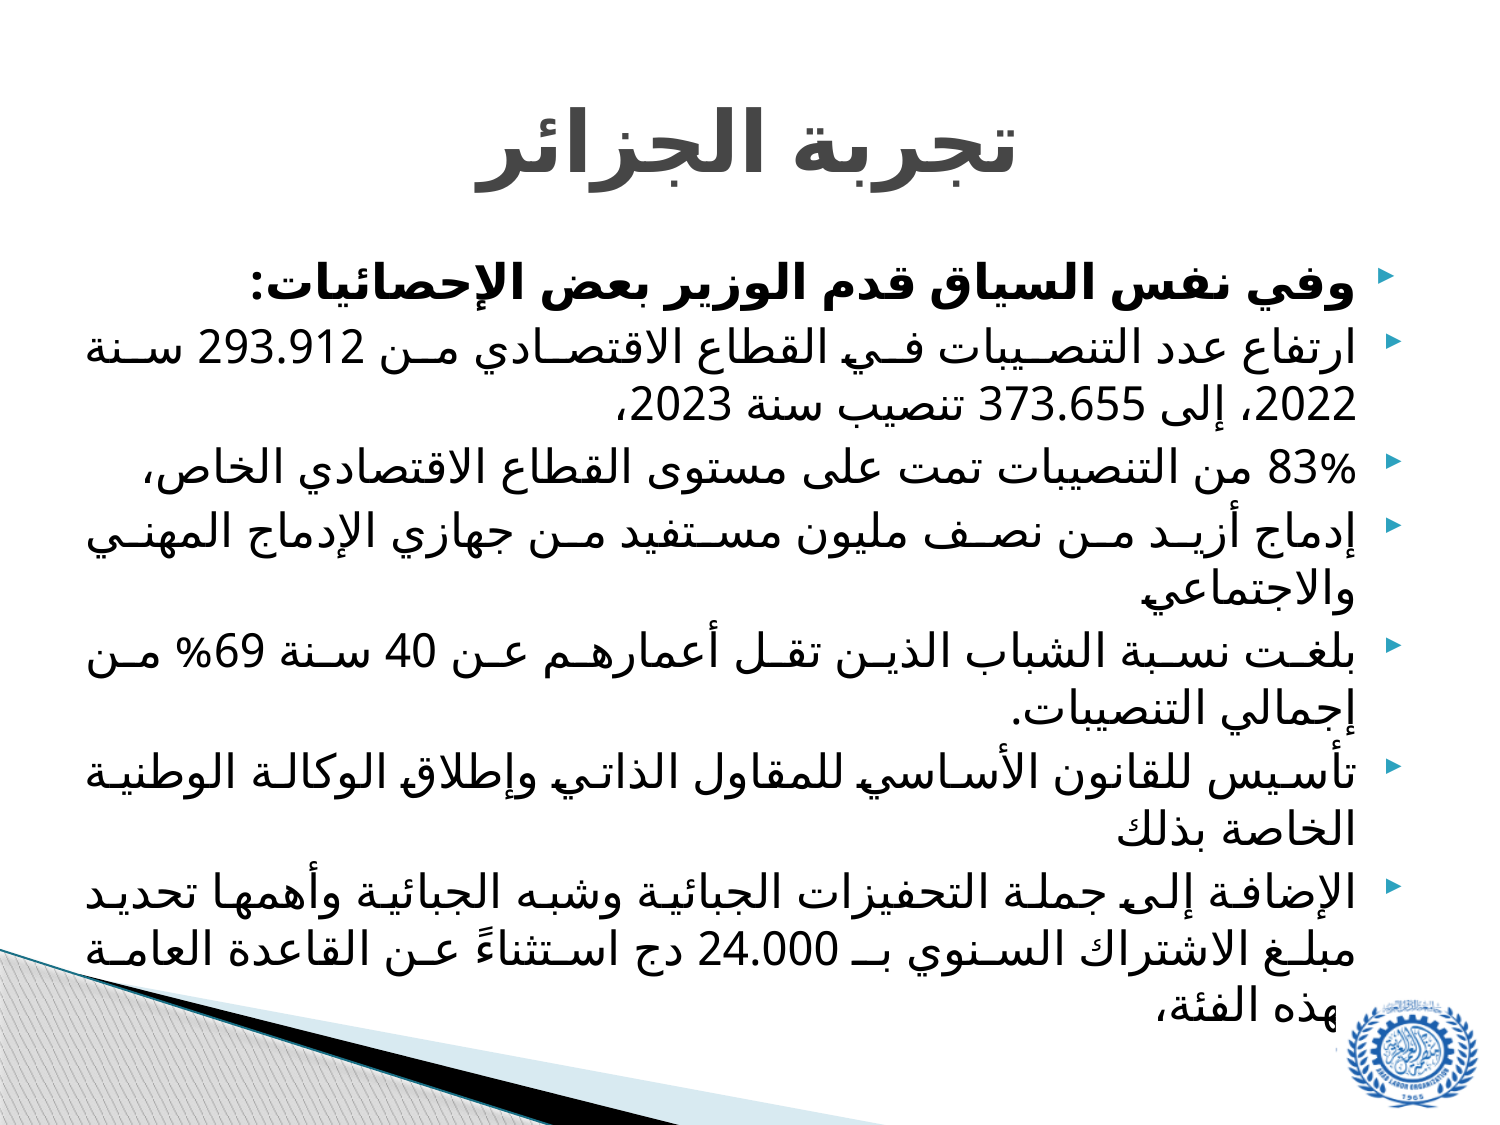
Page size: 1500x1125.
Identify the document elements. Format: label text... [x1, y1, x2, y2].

title تجربة الجزائر [75, 45, 1425, 233]
list وفي نفس السياق قدم الوزير بعض الإحصائيات: ارتفاع عدد التنصيبات في القطاع الاقتصادي من 293.912 سنة 2022، إلى 373.655 تنصيب سنة 2023، 83% من التنصيبات تمت على مستوى القطاع الاقتصادي الخاص، إدماج أزيد من نصف مليون مستفيد من جهازي الإدماج المهني والاجتماعي بلغت نسبة الشباب الذين تقل أعمارهم عن 40 سنة 69% من إجمالي التنصيبات. تأسيس للقانون الأساسي للمقاول الذاتي وإطلاق الوكالة الوطنية الخاصة بذلك الإضافة إلى جملة التحفيزات الجبائية وشبه الجبائية وأهمها تحديد مبلغ الاشتراك السنوي بـ 24.000 دج استثناءً عن القاعدة العامة لهذه الفئة، [70, 243, 1425, 1043]
picture [1335, 984, 1500, 1125]
